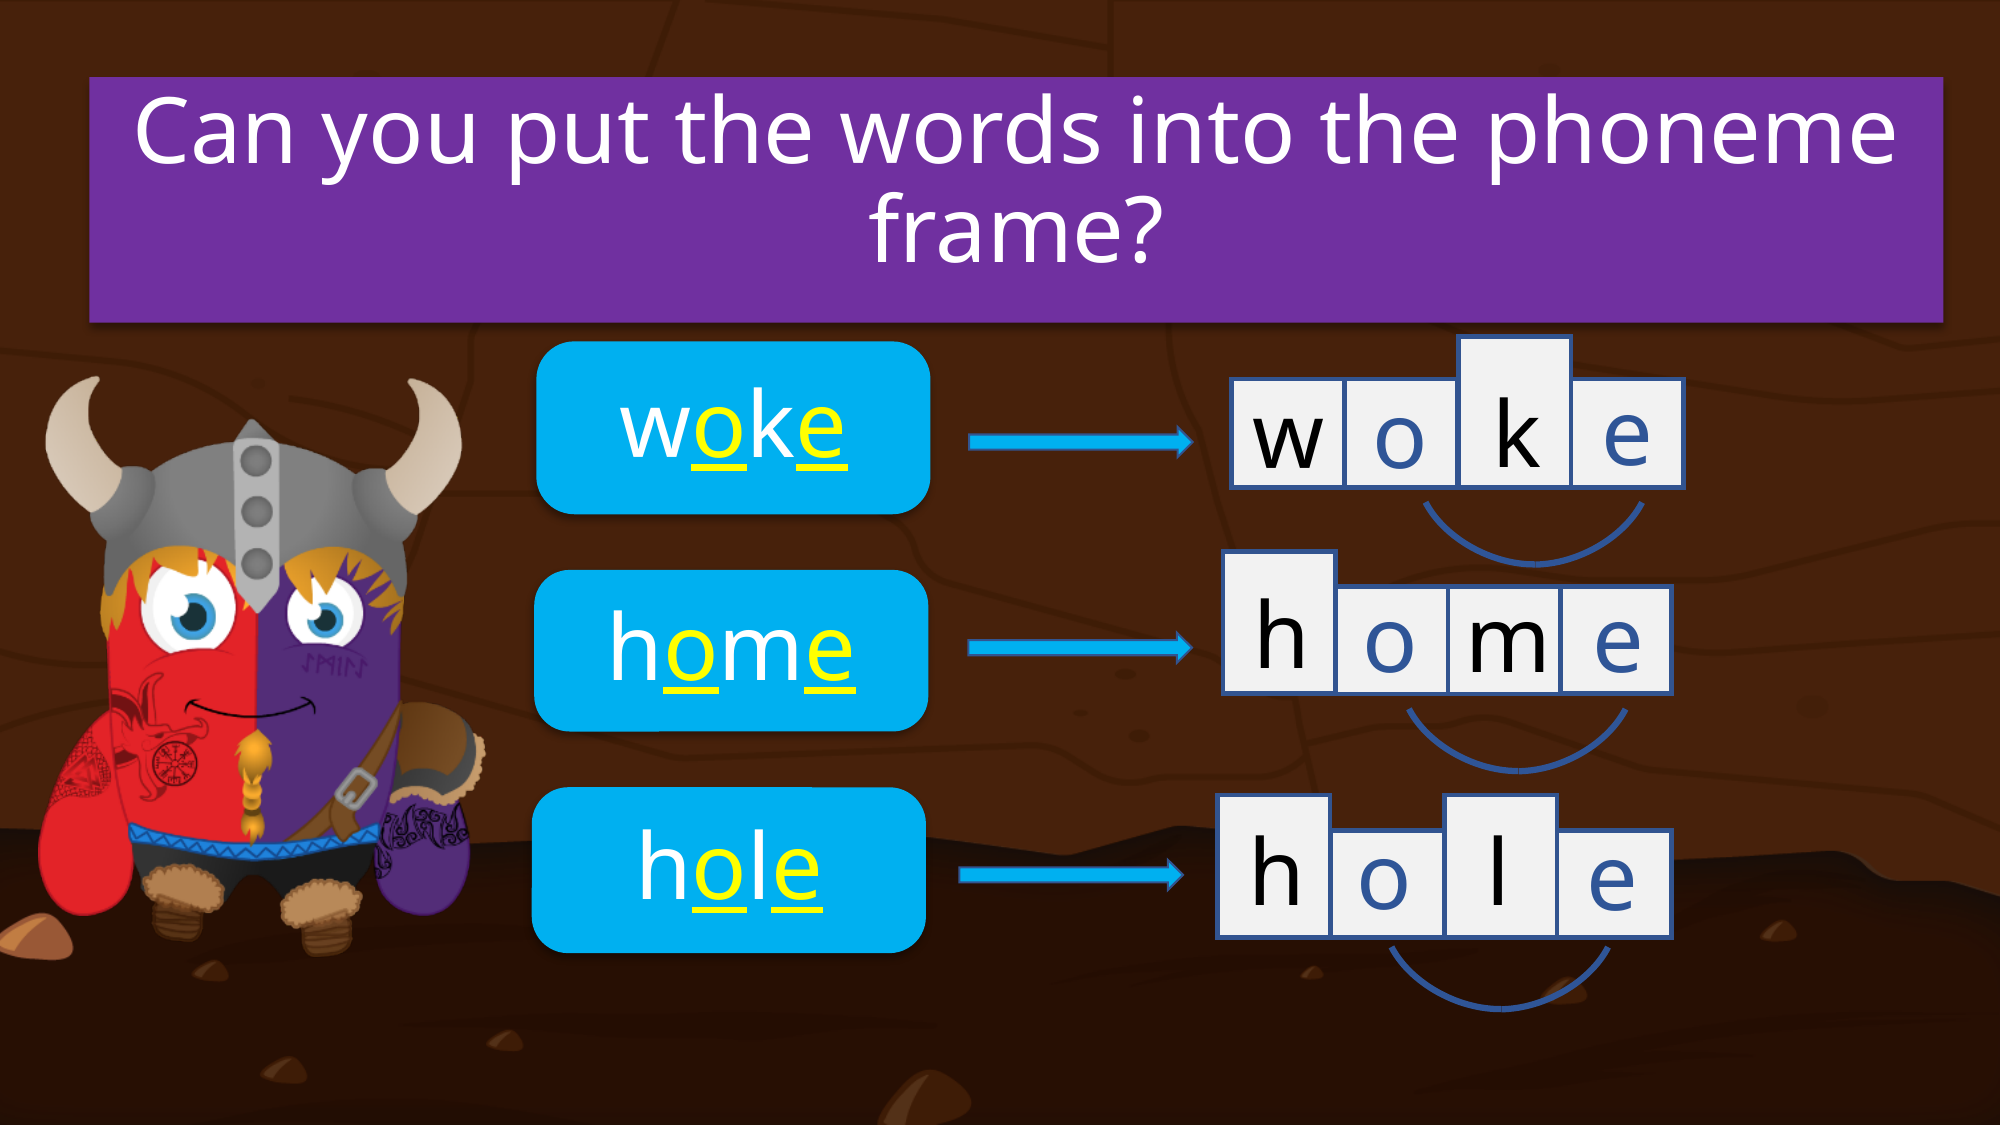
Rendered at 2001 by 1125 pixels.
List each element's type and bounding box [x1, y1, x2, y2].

text_box [1379, 878, 1621, 1003]
text_box [1413, 433, 1655, 558]
picture [0, 0, 2000, 1125]
text_box [1396, 640, 1638, 765]
